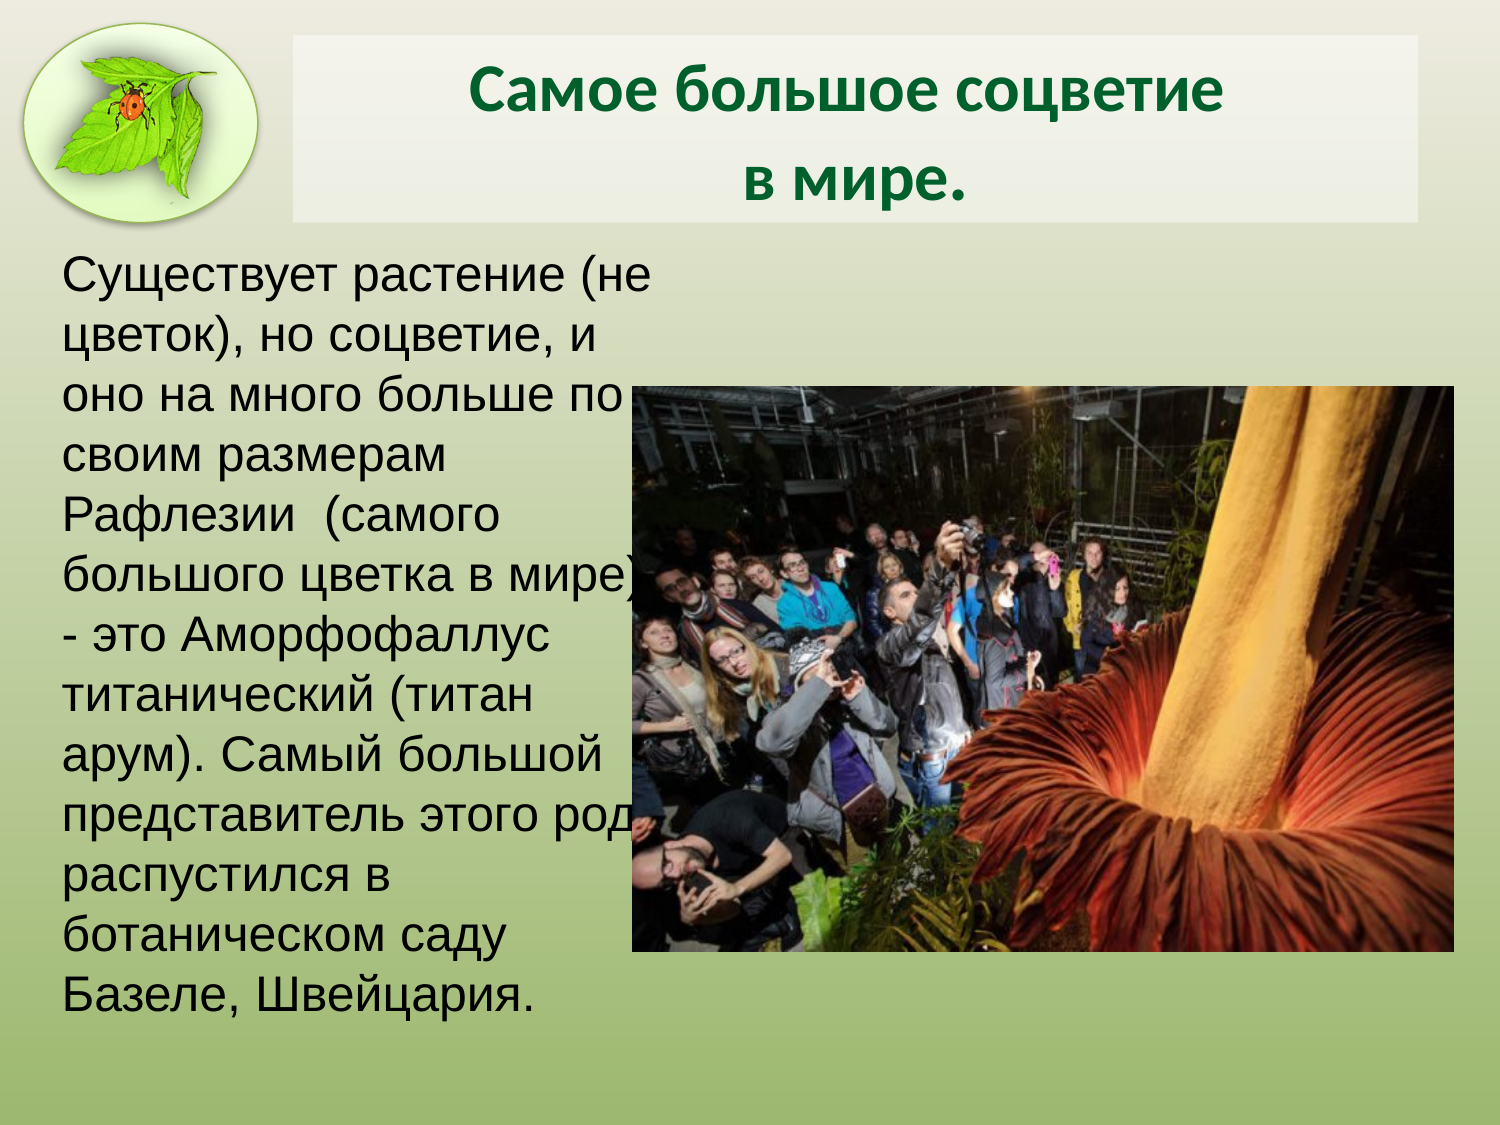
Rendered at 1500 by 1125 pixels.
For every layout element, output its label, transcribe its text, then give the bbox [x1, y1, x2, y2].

picture [632, 386, 1454, 952]
text_box Существует растение (не цветок), но соцветие, и оно на много больше по своим размерам Рафлезии (самого большого цветка в мире) - это Аморфофаллус титанический (титан арум). Самый большой представитель этого рода распустился в ботаническом саду Базеле, Швейцария. [46, 234, 680, 1030]
picture [46, 35, 227, 211]
title Самое большое соцветие в мире. [292, 35, 1418, 223]
